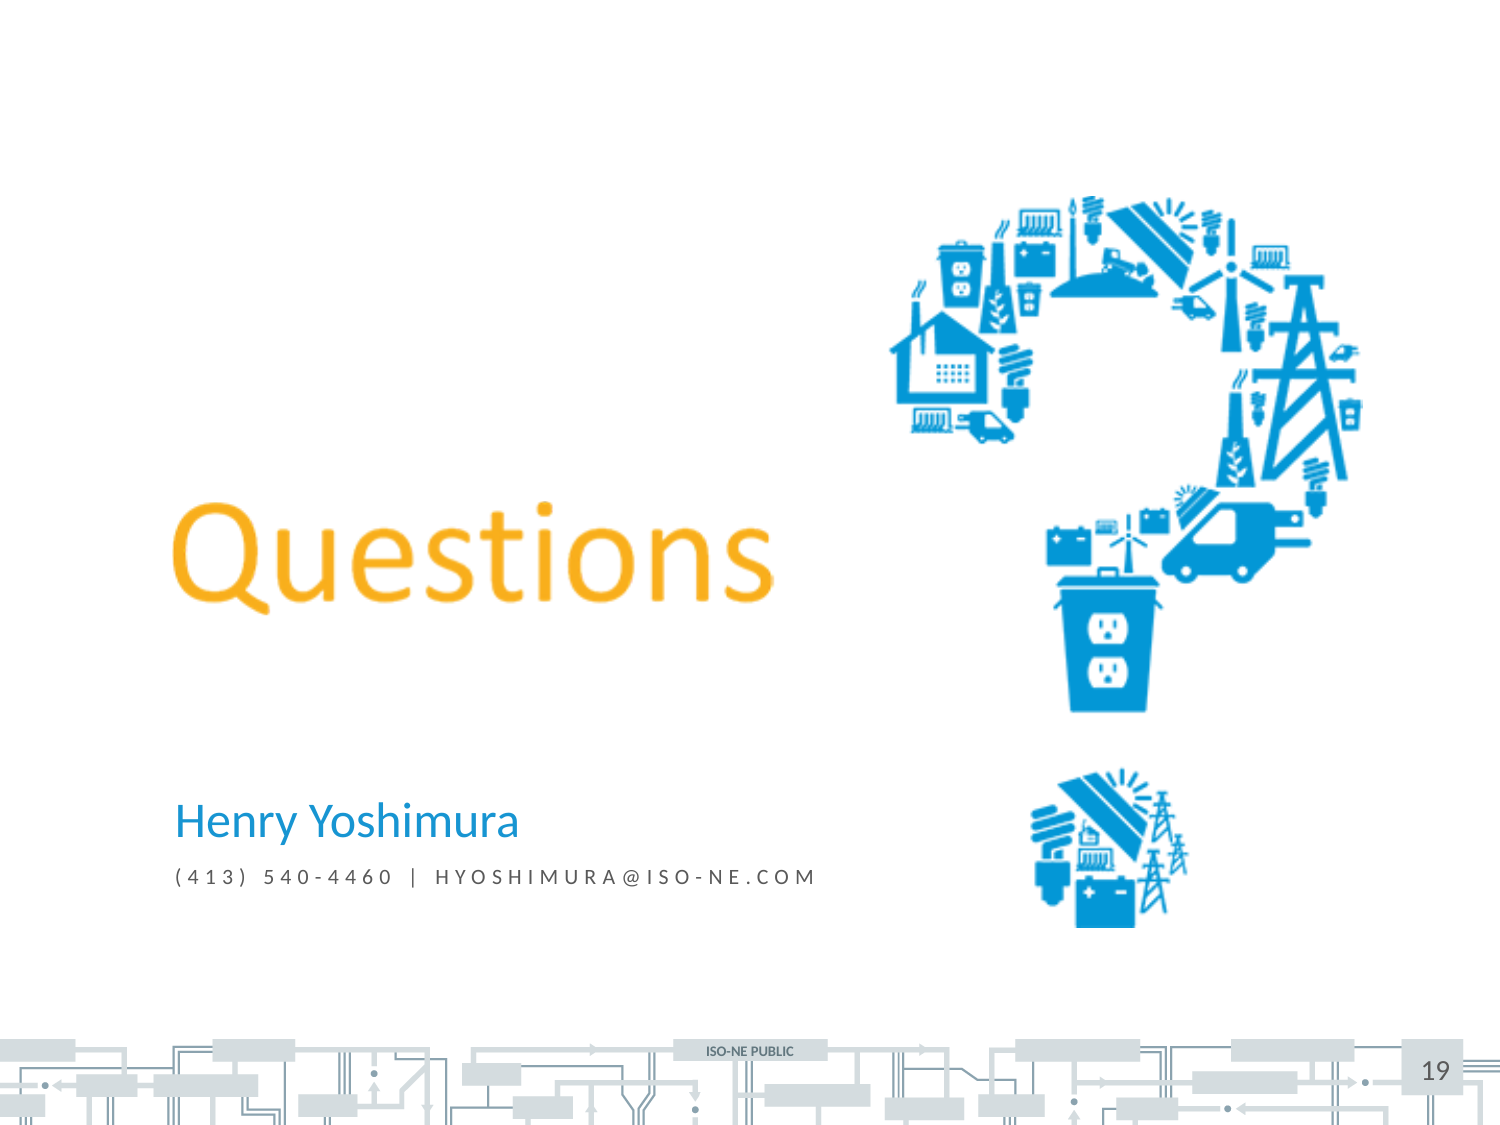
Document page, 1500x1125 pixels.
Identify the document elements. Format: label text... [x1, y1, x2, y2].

picture [1083, 886, 1095, 898]
picture [887, 196, 1363, 928]
picture [1115, 890, 1126, 894]
picture [172, 501, 783, 624]
list (413) 540-4460 | hyoshimura@iso-ne.com [174, 862, 1013, 925]
picture [0, 1031, 1500, 1125]
list Henry Yoshimura [174, 787, 1013, 850]
slide_number 19 [1387, 1037, 1484, 1100]
